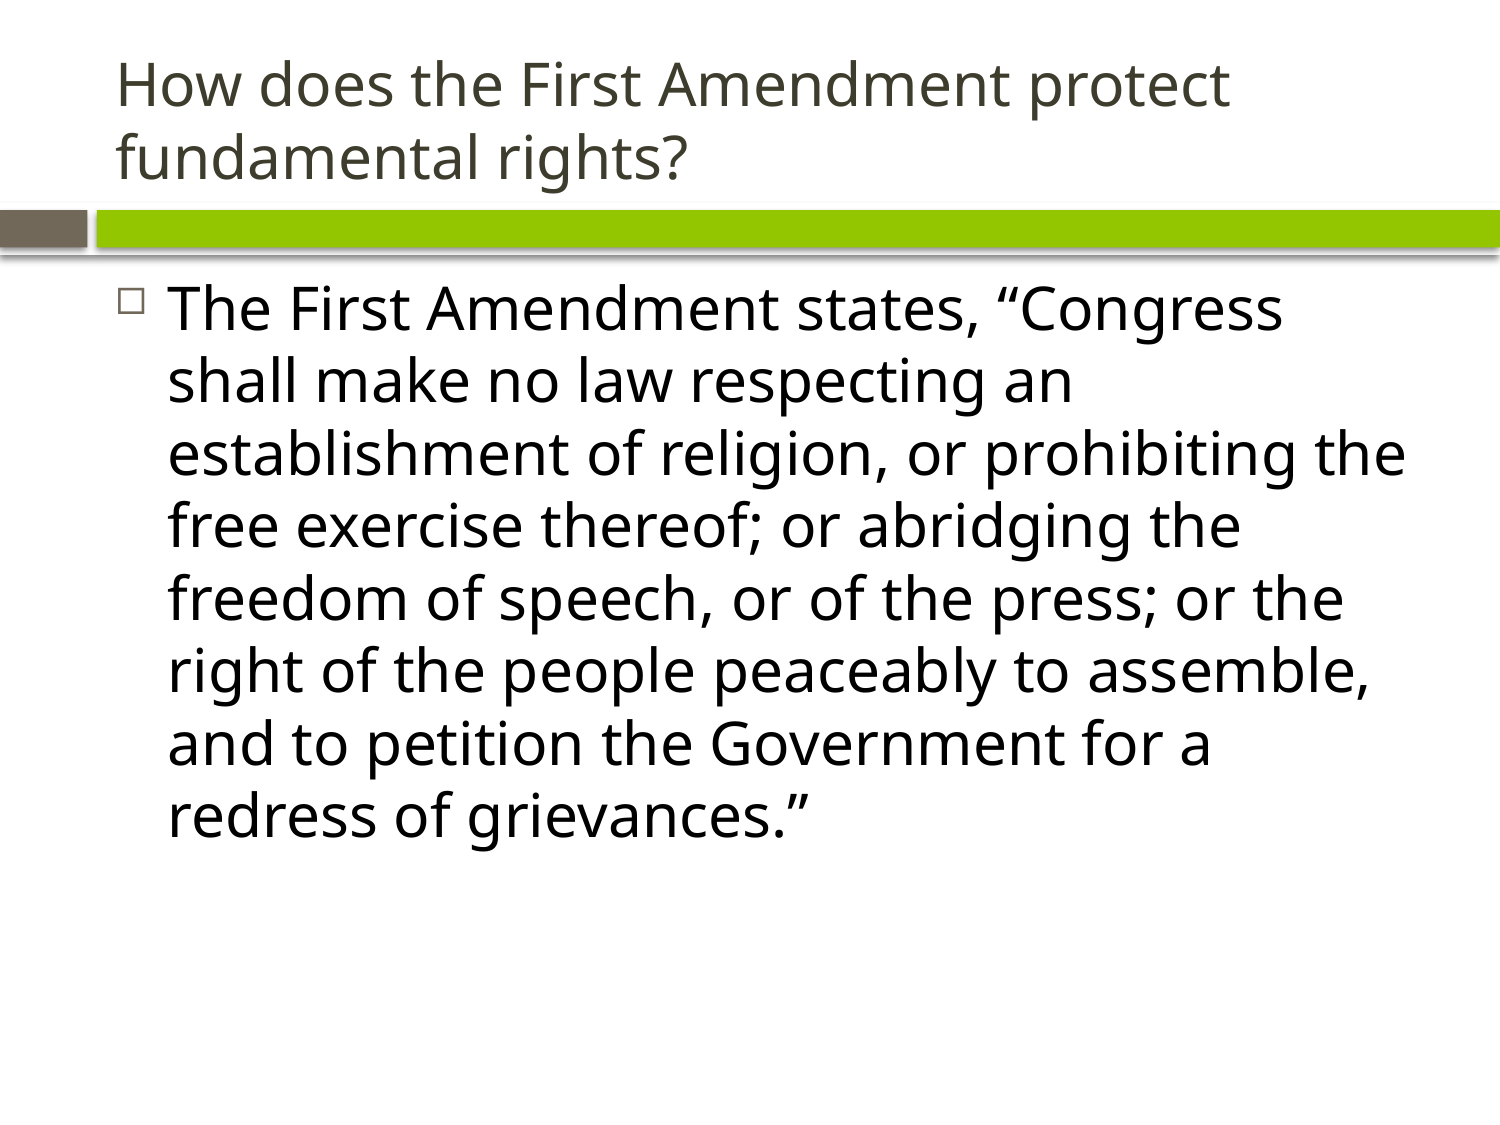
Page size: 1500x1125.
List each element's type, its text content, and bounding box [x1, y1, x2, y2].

list The First Amendment states, “Congress shall make no law respecting an establishment of religion, or prohibiting the free exercise thereof; or abridging the freedom of speech, or of the press; or the right of the people peaceably to assemble, and to petition the Government for a redress of grievances.” [100, 262, 1438, 1000]
title How does the First Amendment protect fundamental rights? [100, 37, 1438, 200]
